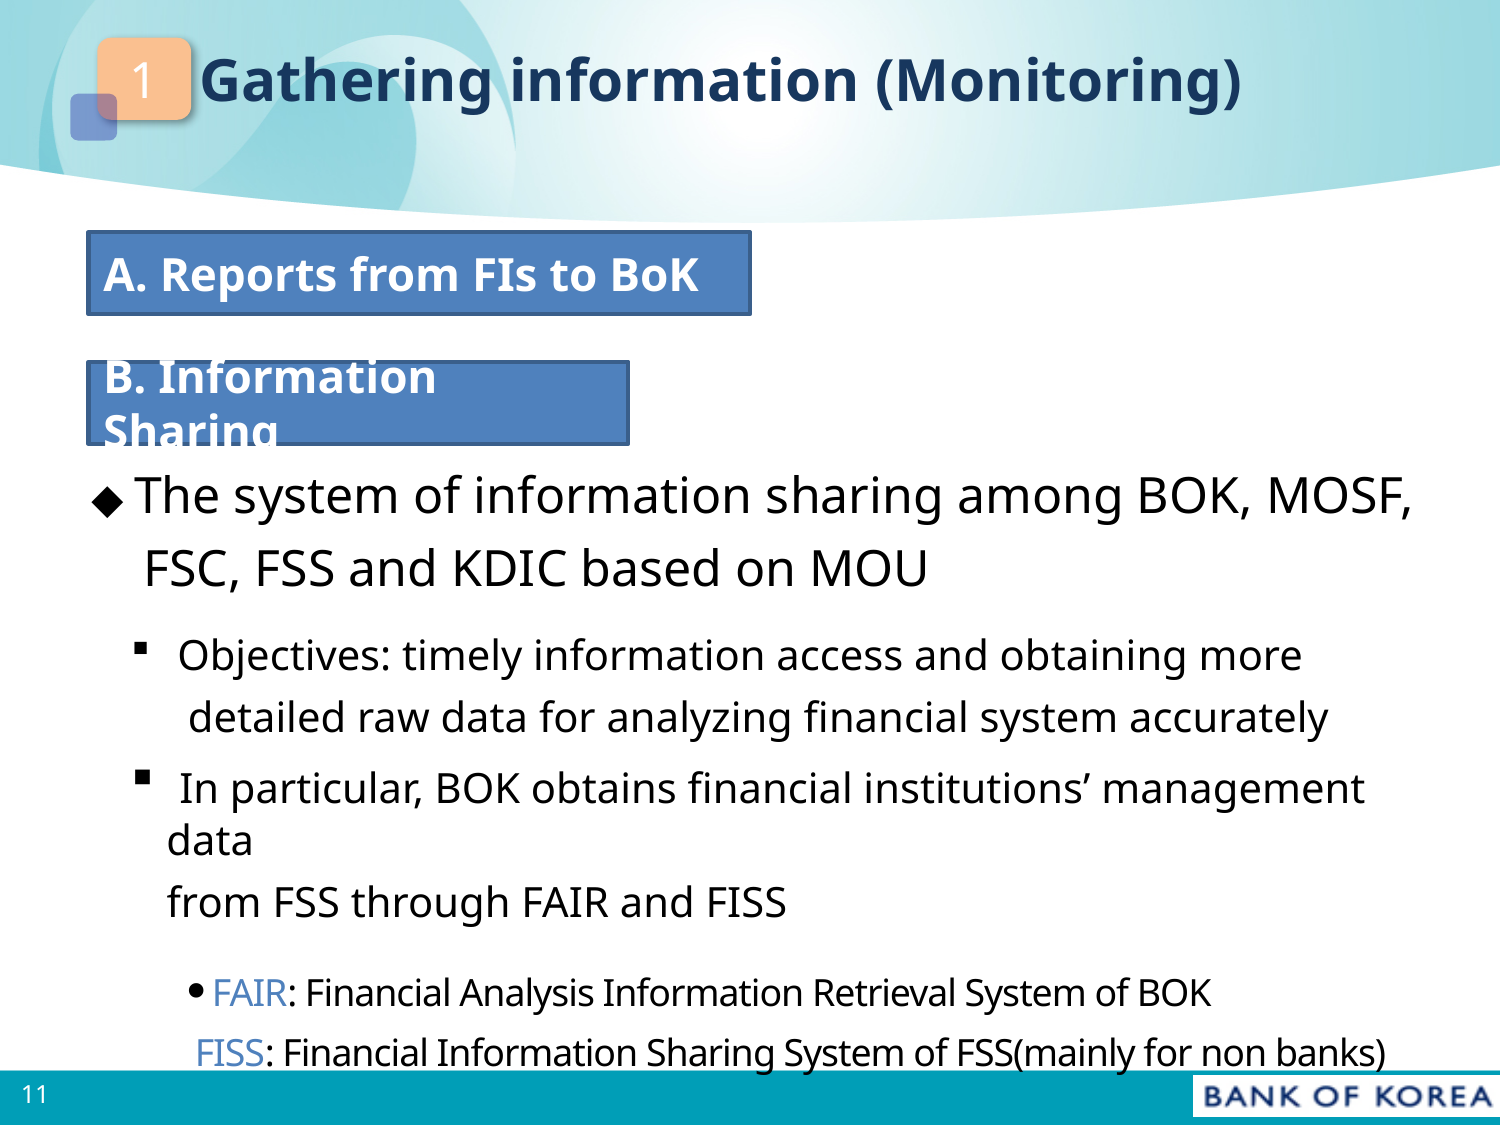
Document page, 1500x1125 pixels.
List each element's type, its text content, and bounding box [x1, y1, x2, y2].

picture [0, 0, 1500, 1125]
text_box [70, 35, 1412, 141]
text_box ◆ The system of information sharing among BOK, MOSF, FSC, FSS and KDIC based on MOU Objectives: timely information access and obtaining more detailed raw data for analyzing financial system accurately In particular, BOK obtains financial institutions’ management data from FSS through FAIR and FISS ∙FAIR: Financial Analysis Information Retrieval System of BOK FISS: Financial Information Sharing System of FSS(mainly for non banks) [76, 456, 1471, 1082]
text_box A. Reports from FIs to BoK [86, 230, 752, 316]
text_box B. Information Sharing [86, 360, 630, 446]
slide_number 10 [5, 1065, 356, 1125]
